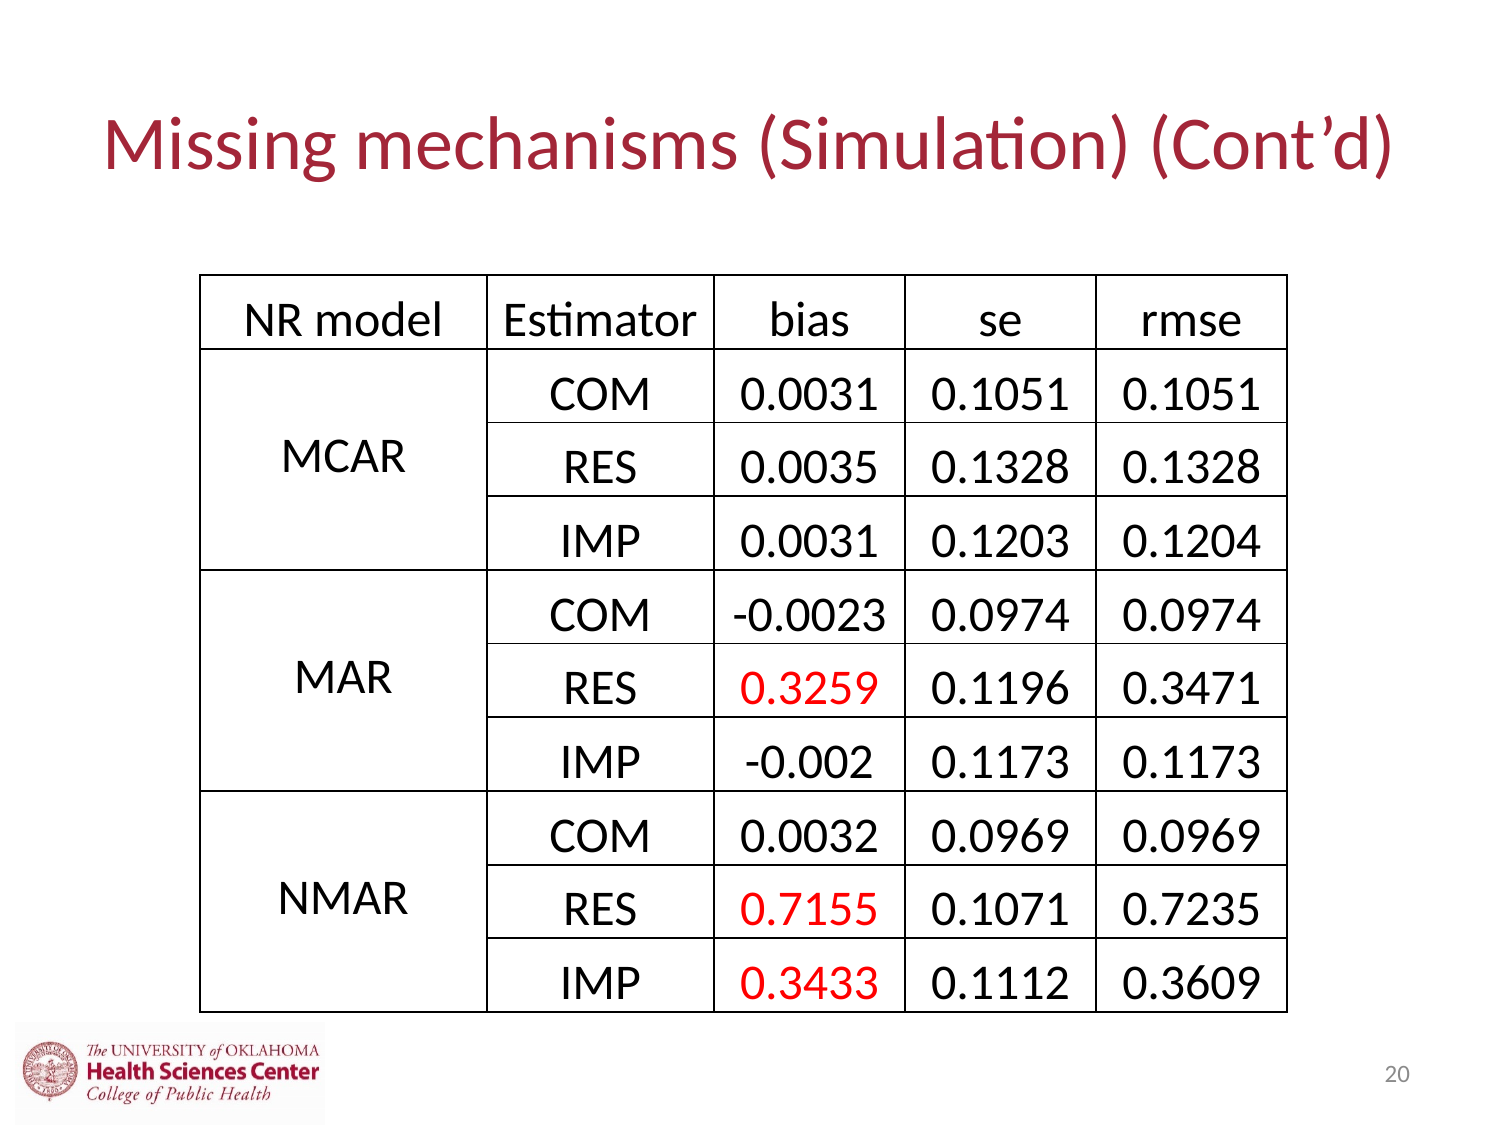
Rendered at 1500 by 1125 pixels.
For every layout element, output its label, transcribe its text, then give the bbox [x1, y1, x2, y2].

table_cell 0.0035 [715, 423, 904, 495]
slide_number 20 [1074, 1042, 1425, 1103]
table_cell 0.1071 [906, 866, 1095, 937]
title Missing mechanisms (Simulation) (Cont’d) [75, 45, 1425, 233]
table_cell IMP [488, 939, 713, 1011]
table_cell 0.1204 [1097, 497, 1286, 569]
table_cell 0.1328 [906, 423, 1095, 495]
table_cell RES [488, 423, 713, 495]
table_cell COM [488, 792, 713, 864]
table_header se [906, 276, 1095, 348]
table_cell MCAR [201, 350, 486, 569]
table_cell 0.1196 [906, 644, 1095, 716]
table_cell 0.7155 [715, 866, 904, 937]
table_cell 0.1173 [906, 718, 1095, 790]
table_cell 0.1112 [906, 939, 1095, 1011]
table_cell COM [488, 571, 713, 643]
table_cell 0.0969 [906, 792, 1095, 864]
table_cell 0.0032 [715, 792, 904, 864]
table_cell 0.3609 [1097, 939, 1286, 1011]
table_header Estimator [488, 276, 713, 348]
table_cell 0.0031 [715, 350, 904, 422]
table_cell IMP [488, 497, 713, 569]
table_cell RES [488, 644, 713, 716]
table_cell 0.7235 [1097, 866, 1286, 937]
table_cell NMAR [201, 792, 486, 1011]
table_header rmse [1097, 276, 1286, 348]
table_cell -0.0023 [715, 571, 904, 643]
table_cell 0.0974 [906, 571, 1095, 643]
table_cell -0.002 [715, 718, 904, 790]
picture [15, 1022, 325, 1125]
table_cell RES [488, 866, 713, 937]
table_cell 0.0974 [1097, 571, 1286, 643]
table_cell 0.1173 [1097, 718, 1286, 790]
table_cell 0.1051 [906, 350, 1095, 422]
table_cell IMP [488, 718, 713, 790]
table_cell 0.0969 [1097, 792, 1286, 864]
table_header bias [715, 276, 904, 348]
table_cell 0.1203 [906, 497, 1095, 569]
table_cell 0.1328 [1097, 423, 1286, 495]
table_cell 0.3433 [715, 939, 904, 1011]
table_cell 0.3259 [715, 644, 904, 716]
table_cell 0.0031 [715, 497, 904, 569]
table_header NR model [201, 276, 486, 348]
table_cell 0.1051 [1097, 350, 1286, 422]
table_cell COM [488, 350, 713, 422]
table_cell MAR [201, 571, 486, 790]
table_cell 0.3471 [1097, 644, 1286, 716]
